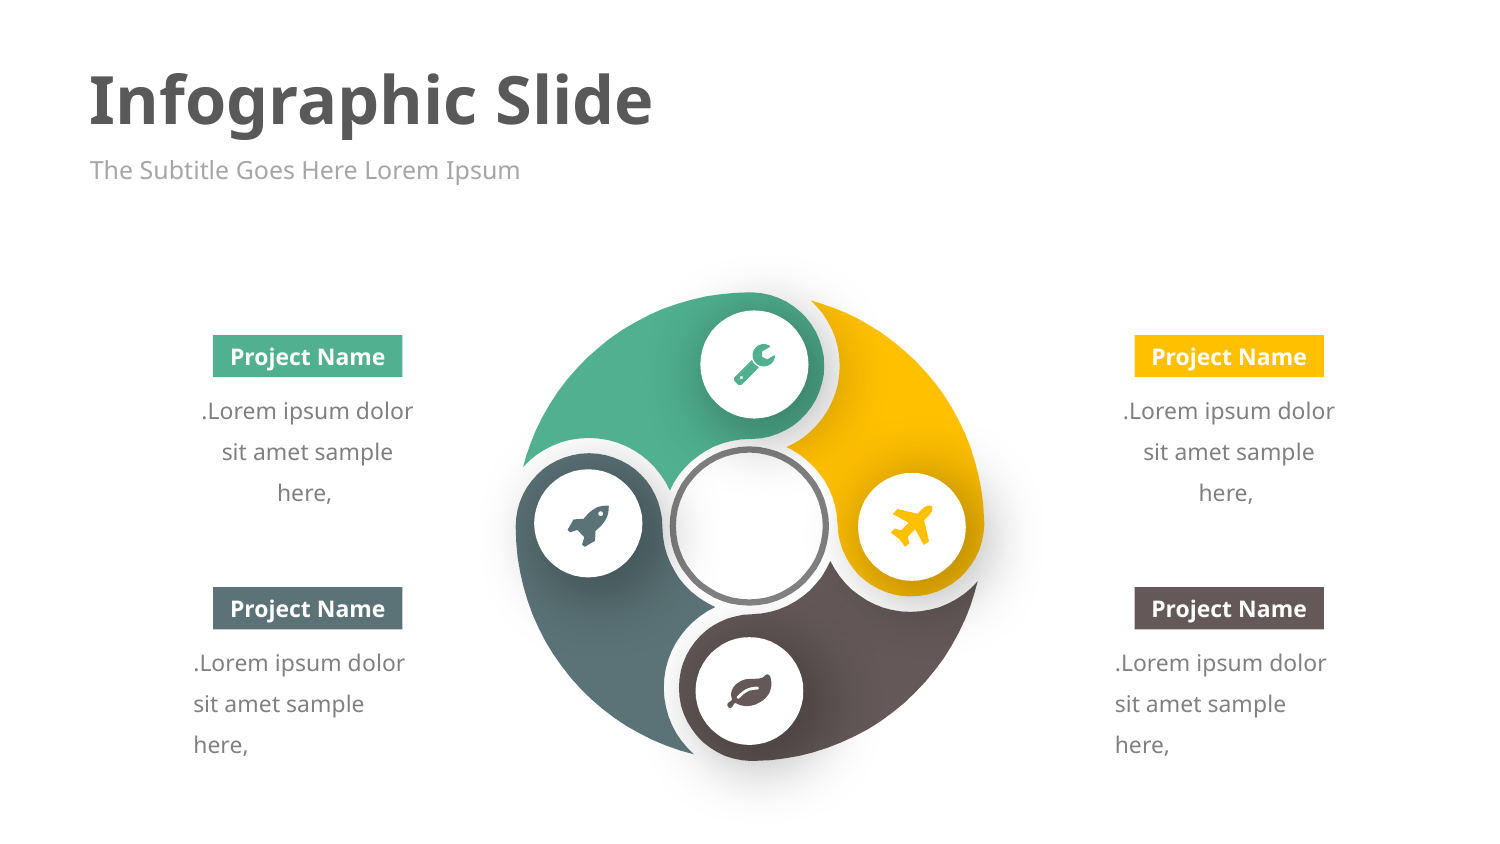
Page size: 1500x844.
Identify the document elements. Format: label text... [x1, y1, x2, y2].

text_box [528, 586, 716, 755]
text_box [567, 505, 609, 547]
text_box [727, 674, 772, 708]
text_box The Subtitle Goes Here Lorem Ipsum [75, 146, 788, 192]
text_box [700, 310, 809, 419]
text_box [786, 565, 961, 736]
text_box [685, 459, 826, 603]
text_box Project Name [213, 587, 403, 627]
text_box Project Name [1134, 587, 1324, 627]
text_box .Lorem ipsum dolor sit amet sample here, [1099, 627, 1359, 766]
text_box [522, 295, 711, 491]
text_box [858, 473, 966, 581]
text_box Project Name [1134, 335, 1324, 375]
text_box .Lorem ipsum dolor sit amet sample here, [178, 627, 437, 766]
text_box [811, 310, 972, 500]
text_box Project Name [213, 335, 403, 375]
text_box [695, 637, 804, 745]
text_box [891, 505, 933, 547]
text_box Infographic Slide [75, 50, 1013, 146]
text_box .Lorem ipsum dolor sit amet sample here, [178, 375, 437, 514]
text_box .Lorem ipsum dolor sit amet sample here, [1099, 375, 1359, 514]
text_box [534, 469, 643, 578]
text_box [733, 343, 776, 386]
